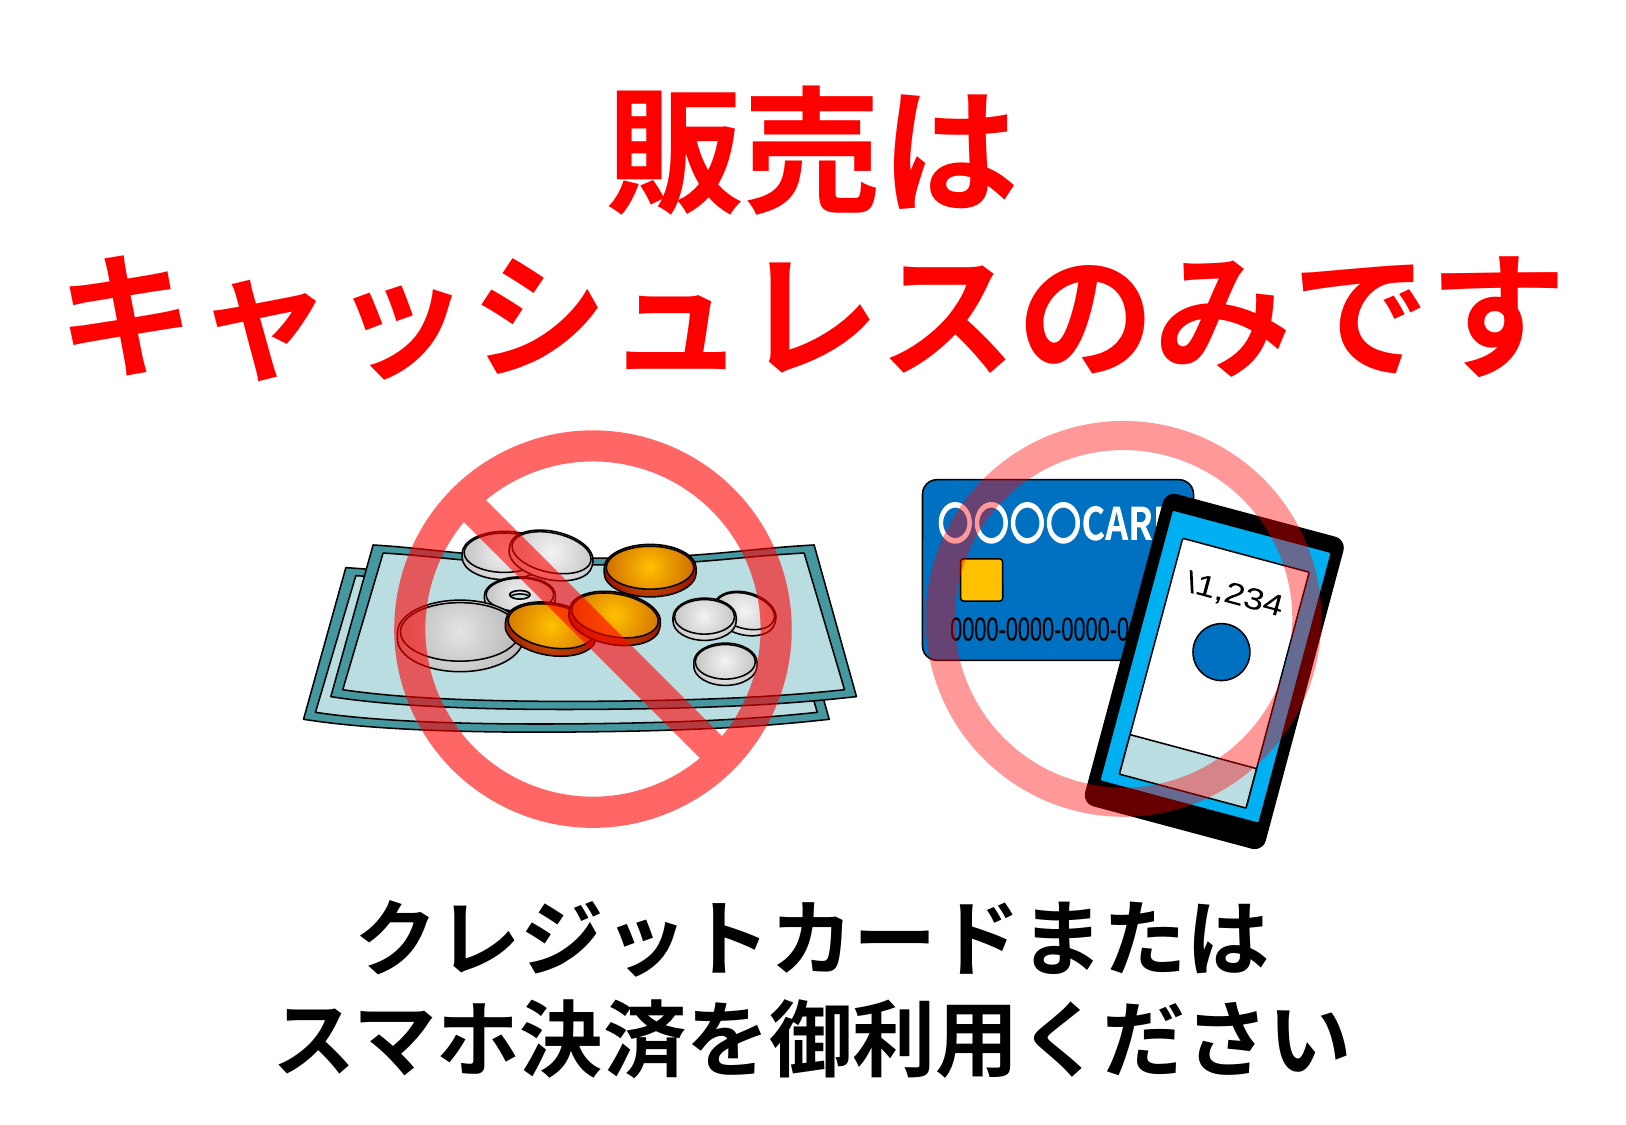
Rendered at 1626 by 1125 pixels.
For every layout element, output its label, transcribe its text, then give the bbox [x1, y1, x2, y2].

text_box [303, 420, 1322, 833]
text_box 販売は キャッシュレスのみです [0, 57, 1625, 403]
text_box クレジットカードまたは スマホ決済を御利用ください [0, 879, 1625, 1094]
